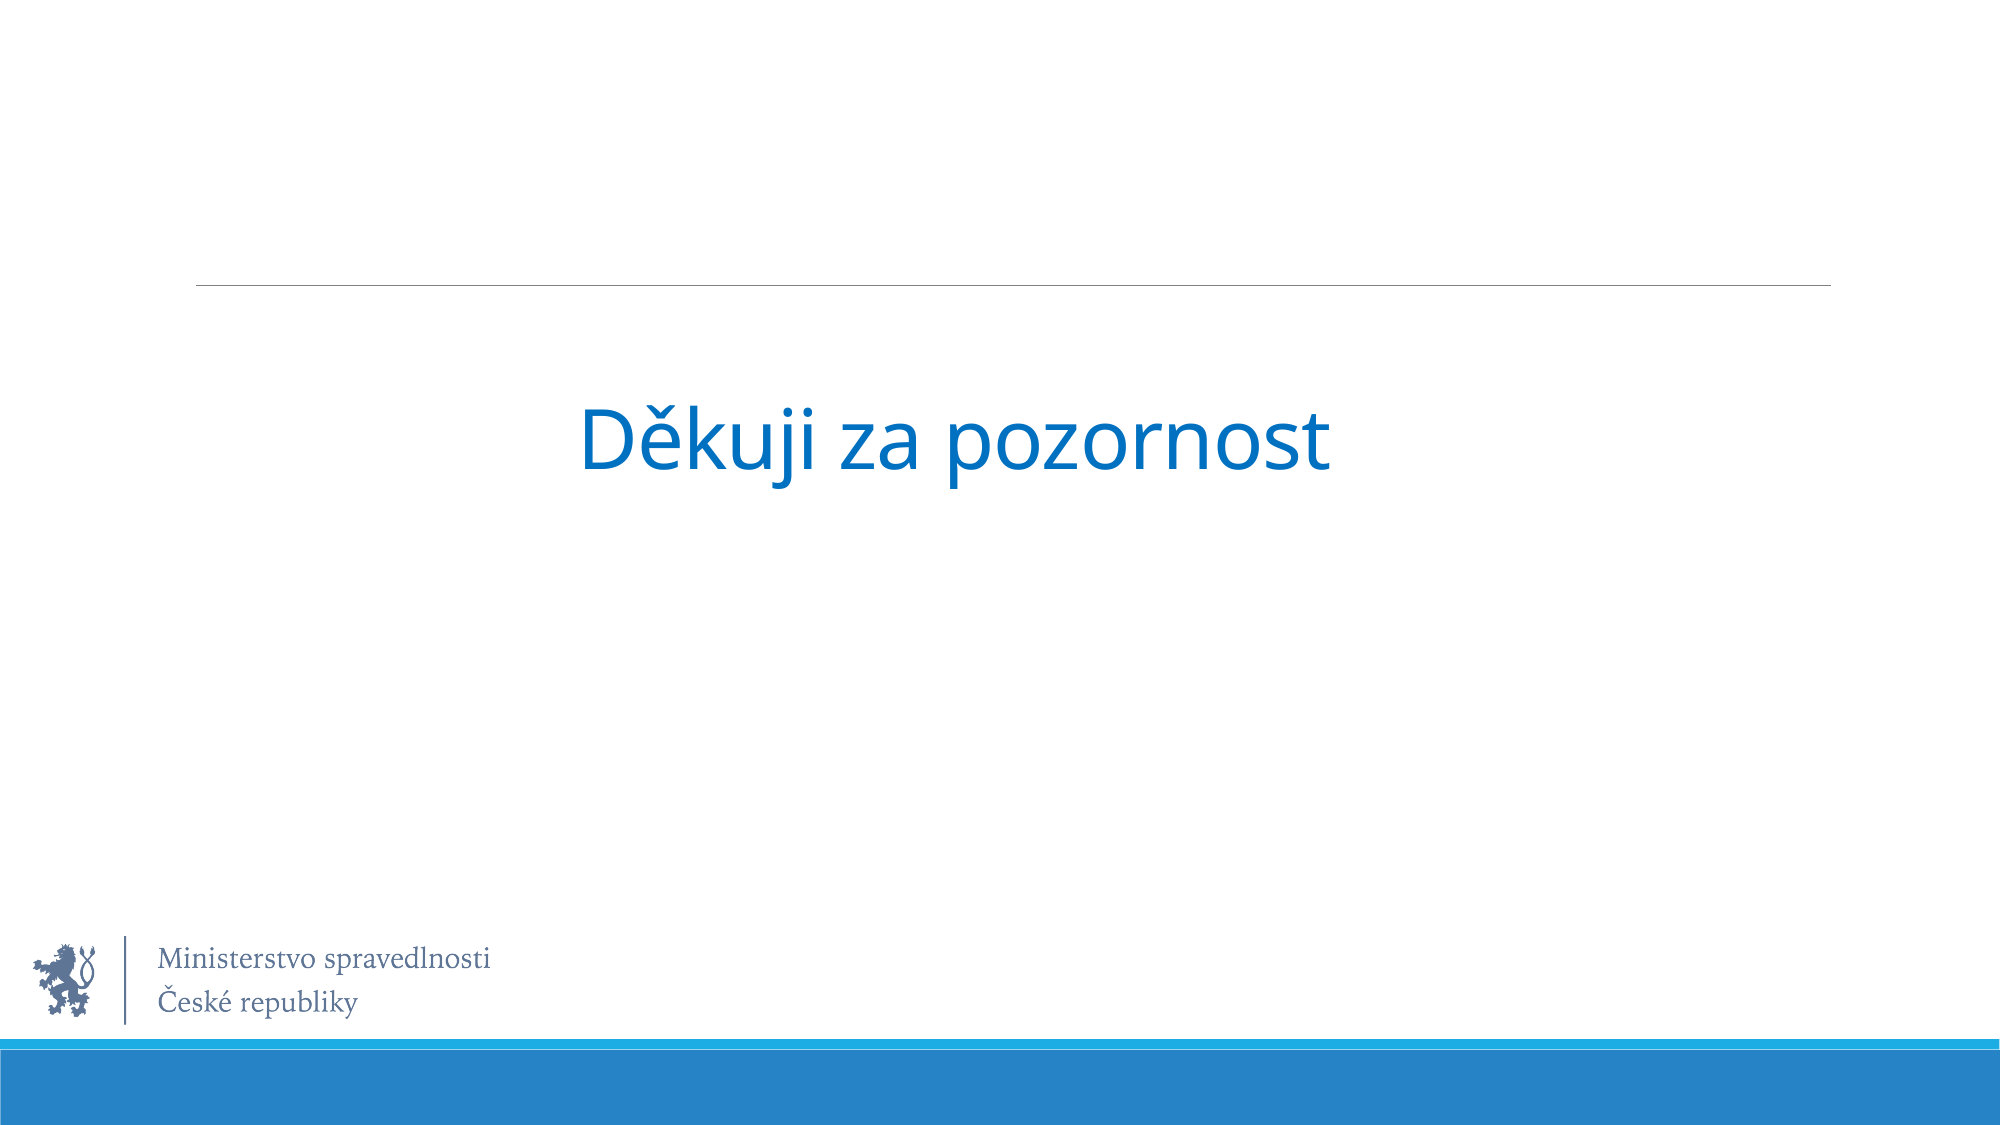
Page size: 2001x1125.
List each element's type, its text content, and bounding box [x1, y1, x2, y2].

picture [31, 936, 491, 1025]
title Děkuji za pozornost [129, 256, 1780, 495]
